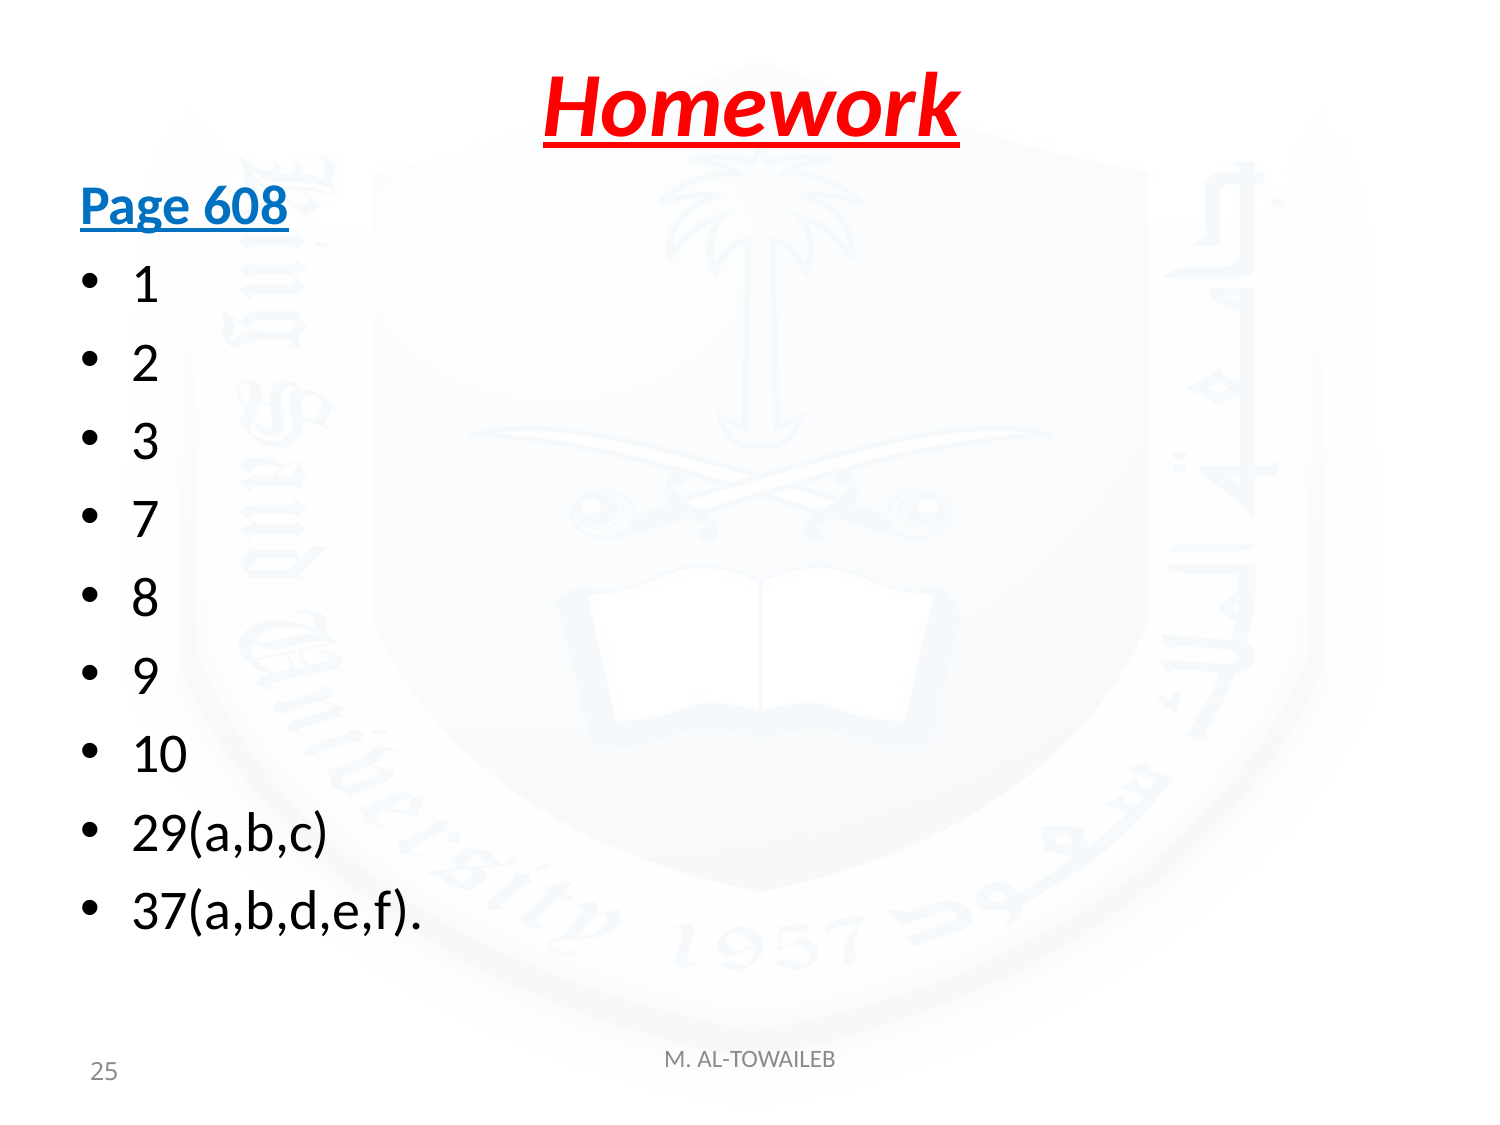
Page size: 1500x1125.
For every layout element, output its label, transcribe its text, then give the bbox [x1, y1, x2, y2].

title Homework [76, 30, 1427, 169]
list Page 608 1 2 3 7 8 9 10 29(a,b,c) 37(a,b,d,e,f). [64, 160, 1415, 958]
footer M. AL-TOWAILEB [512, 1042, 988, 1103]
slide_number 25 [75, 1042, 425, 1103]
